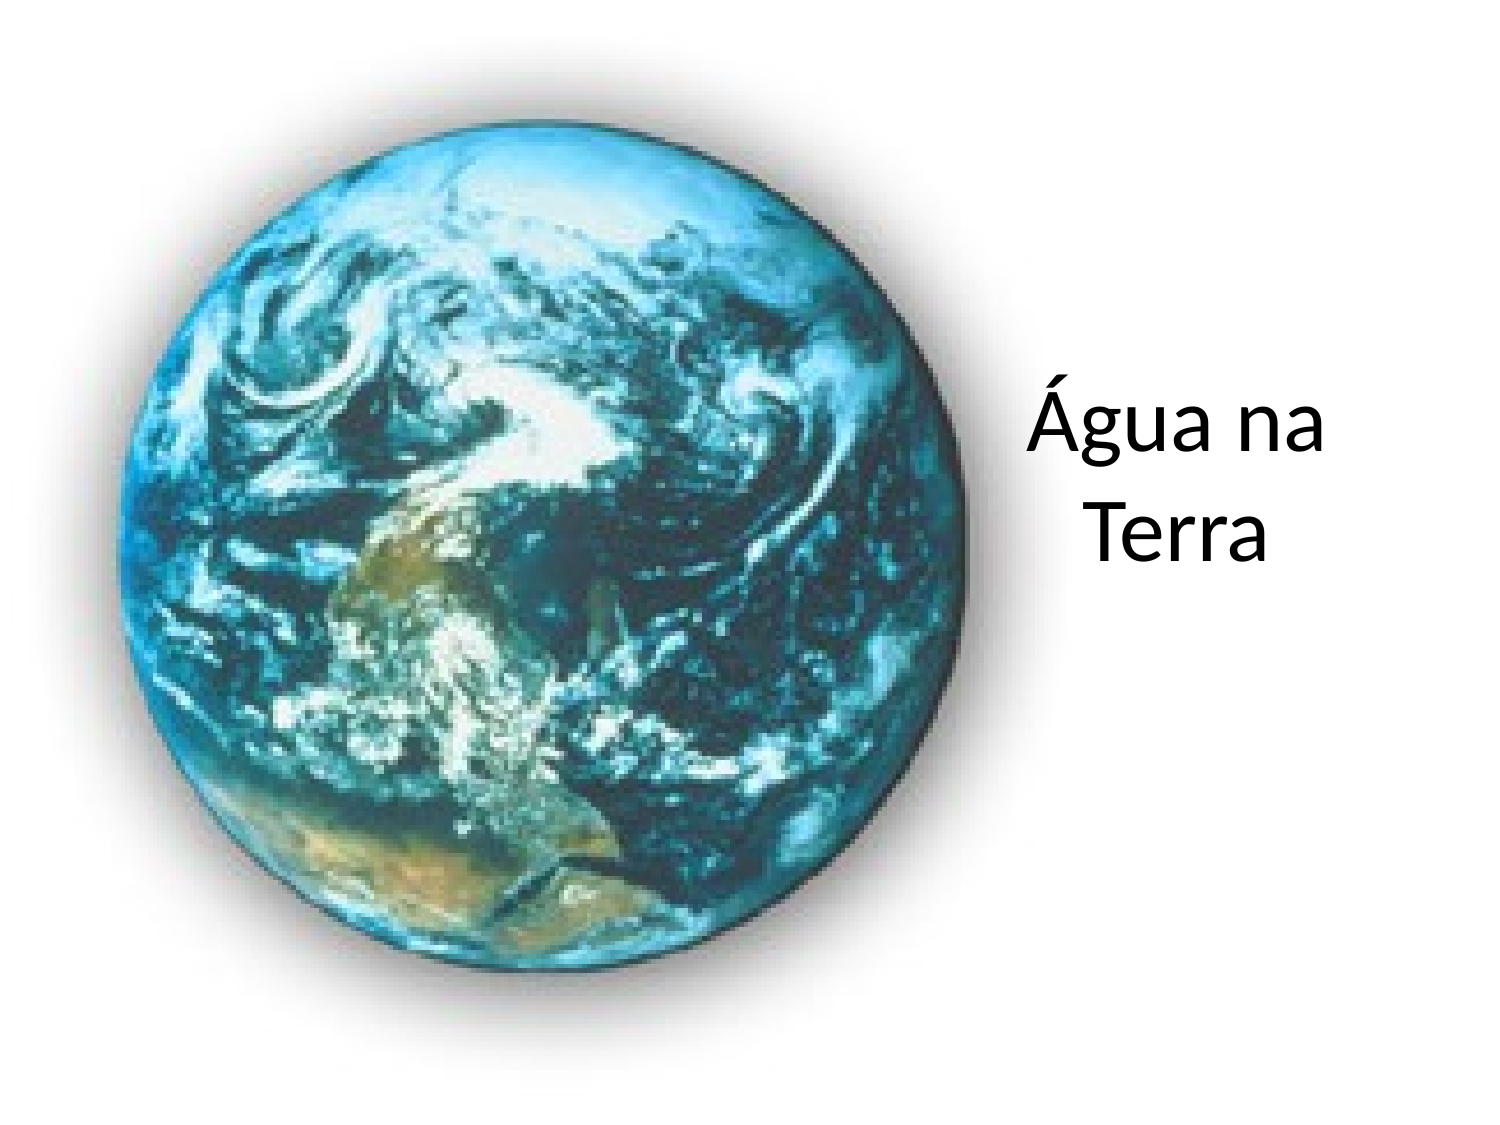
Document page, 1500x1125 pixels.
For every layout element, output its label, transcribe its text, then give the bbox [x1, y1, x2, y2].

picture [1, 0, 1109, 1098]
title Água na Terra [1113, 349, 1388, 591]
